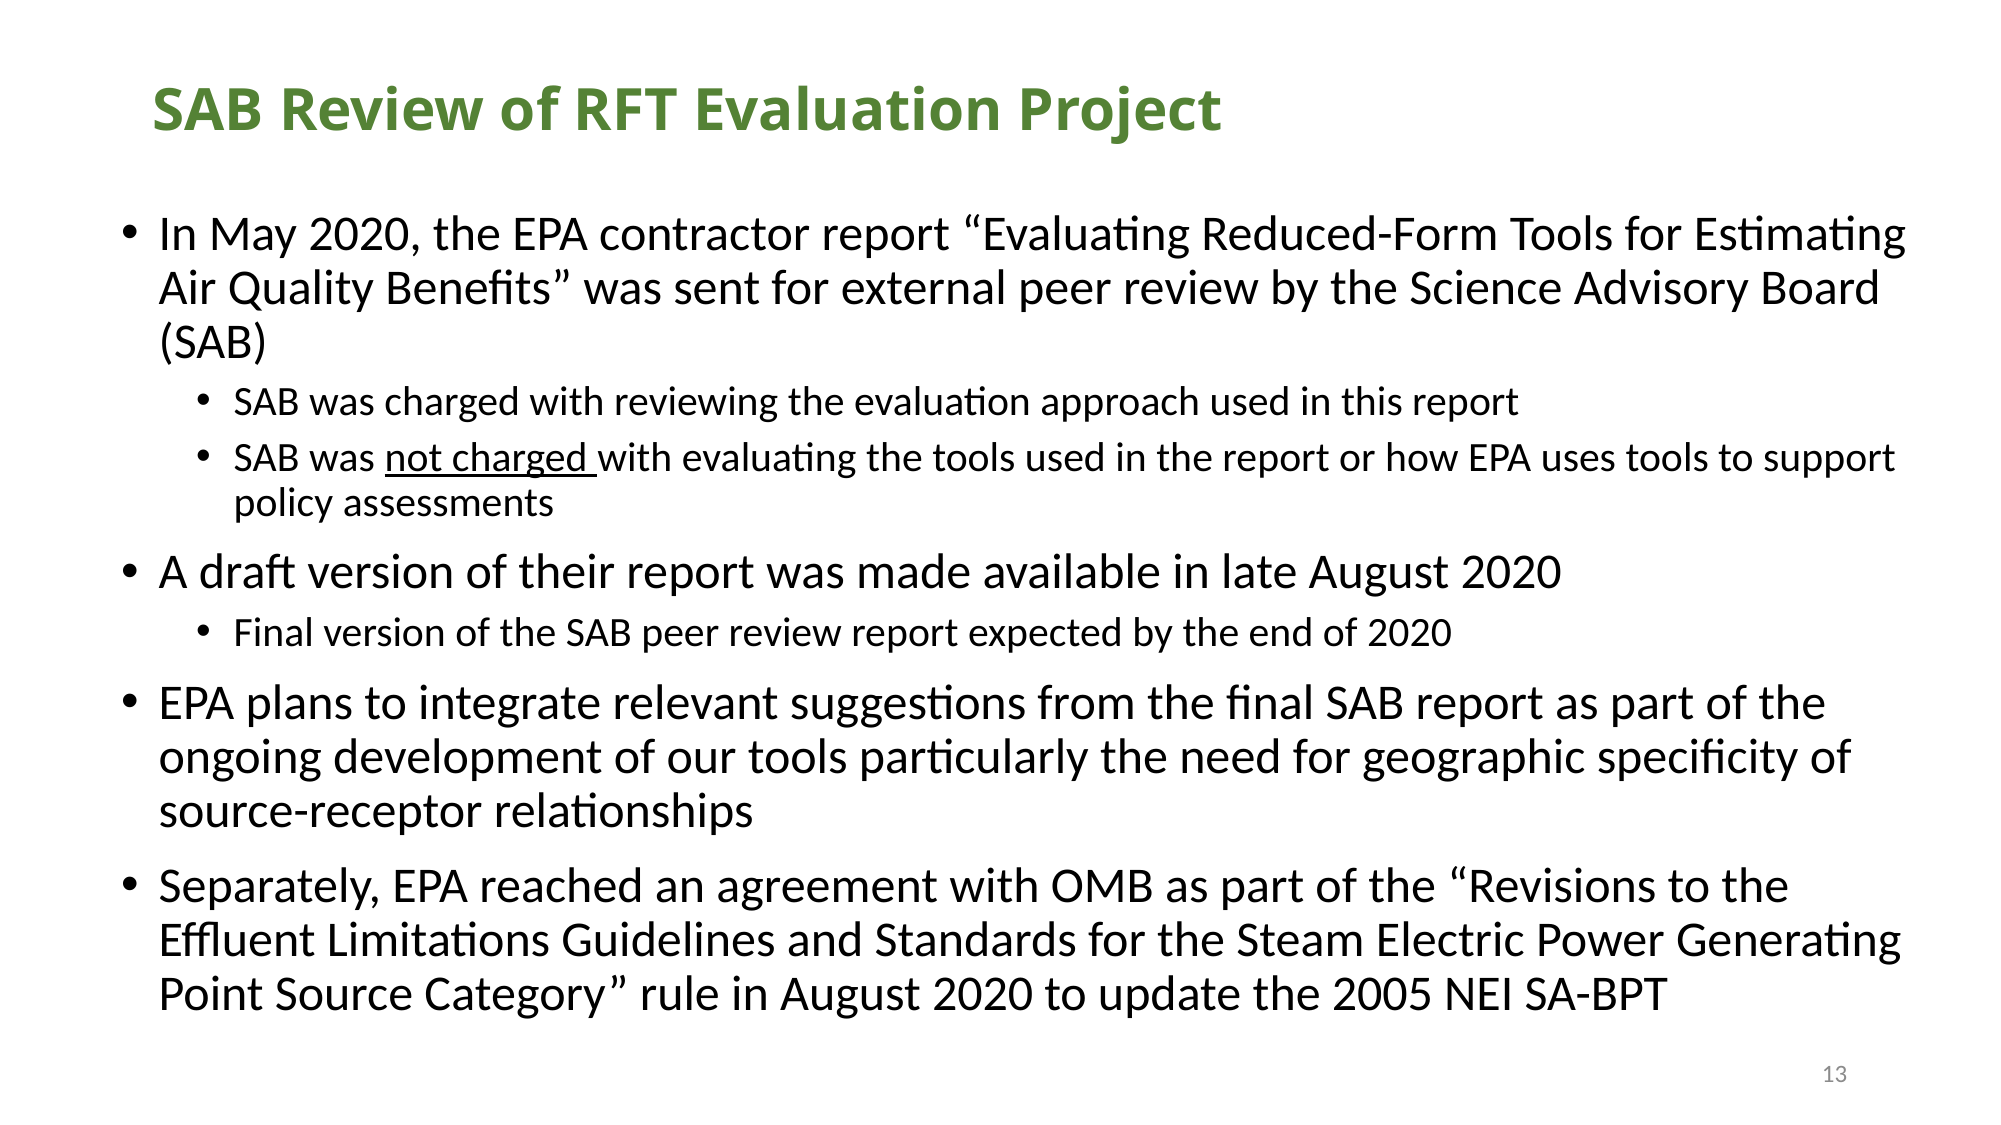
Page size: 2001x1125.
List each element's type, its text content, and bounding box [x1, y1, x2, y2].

title SAB Review of RFT Evaluation Project [137, 3, 1863, 199]
list In May 2020, the EPA contractor report “Evaluating Reduced-Form Tools for Estimating Air Quality Benefits” was sent for external peer review by the Science Advisory Board (SAB) SAB was charged with reviewing the evaluation approach used in this report SAB was not charged with evaluating the tools used in the report or how EPA uses tools to support policy assessments A draft version of their report was made available in late August 2020 Final version of the SAB peer review report expected by the end of 2020 EPA plans to integrate relevant suggestions from the final SAB report as part of the ongoing development of our tools particularly the need for geographic specificity of source-receptor relationships Separately, EPA reached an agreement with OMB as part of the “Revisions to the Effluent Limitations Guidelines and Standards for the Steam Electric Power Generating Point Source Category” rule in August 2020 to update the 2005 NEI SA-BPT [106, 199, 1959, 1106]
slide_number 13 [1412, 1042, 1863, 1103]
